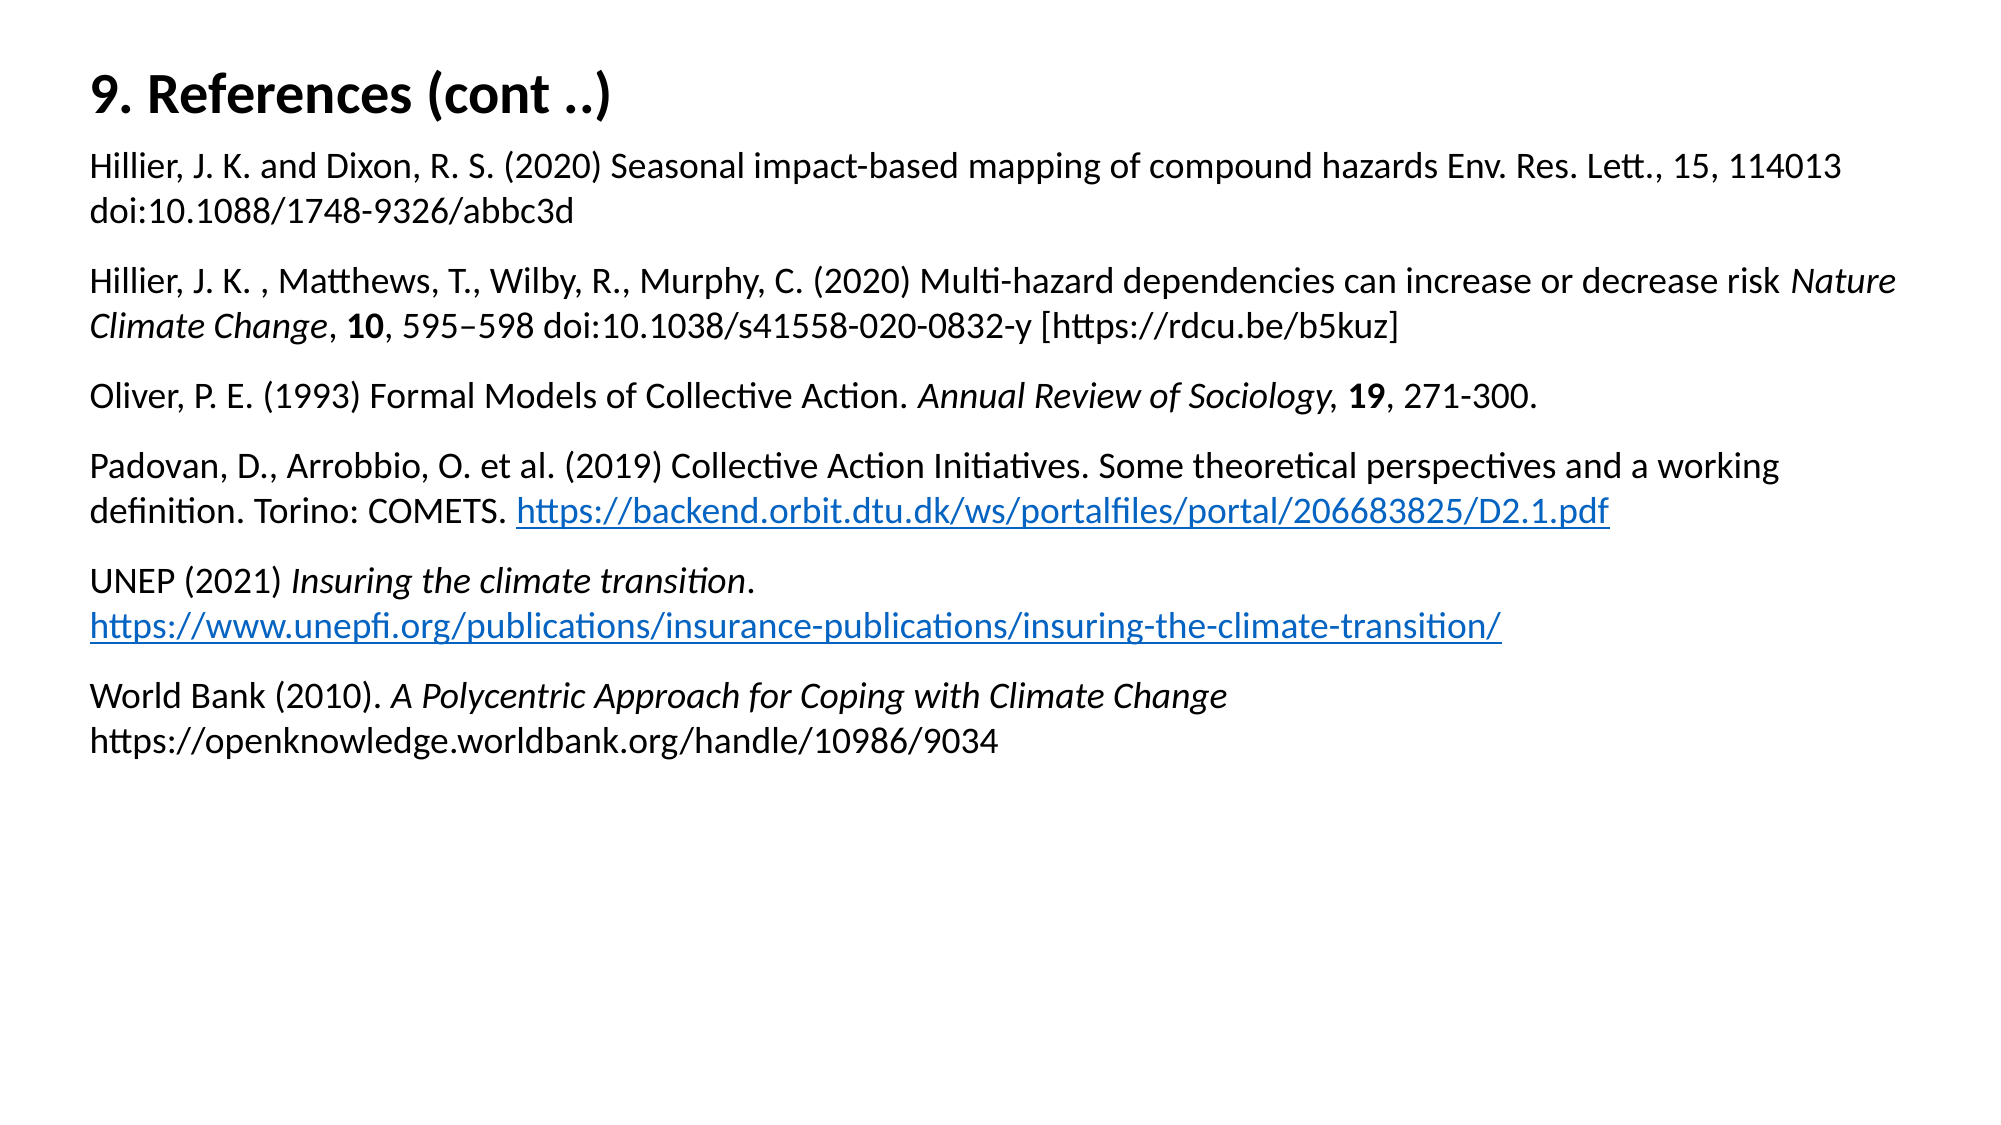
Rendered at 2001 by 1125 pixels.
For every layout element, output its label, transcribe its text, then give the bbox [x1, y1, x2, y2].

text_box Hillier, J. K. and Dixon, R. S. (2020) Seasonal impact-based mapping of compound hazards Env. Res. Lett., 15, 114013 doi:10.1088/1748-9326/abbc3d Hillier, J. K. , Matthews, T., Wilby, R., Murphy, C. (2020) Multi-hazard dependencies can increase or decrease risk Nature Climate Change, 10, 595–598 doi:10.1038/s41558-020-0832-y [https://rdcu.be/b5kuz] Oliver, P. E. (1993) Formal Models of Collective Action. Annual Review of Sociology, 19, 271-300. Padovan, D., Arrobbio, O. et al. (2019) Collective Action Initiatives. Some theoretical perspectives and a working definition. Torino: COMETS. https://backend.orbit.dtu.dk/ws/portalfiles/portal/206683825/D2.1.pdf UNEP (2021) Insuring the climate transition. https://www.unepfi.org/publications/insurance-publications/insuring-the-climate-transition/ World Bank (2010). A Polycentric Approach for Coping with Climate Change https://openknowledge.worldbank.org/handle/10986/9034 [74, 134, 1925, 839]
text_box 9. References (cont ..) [74, 48, 1055, 133]
